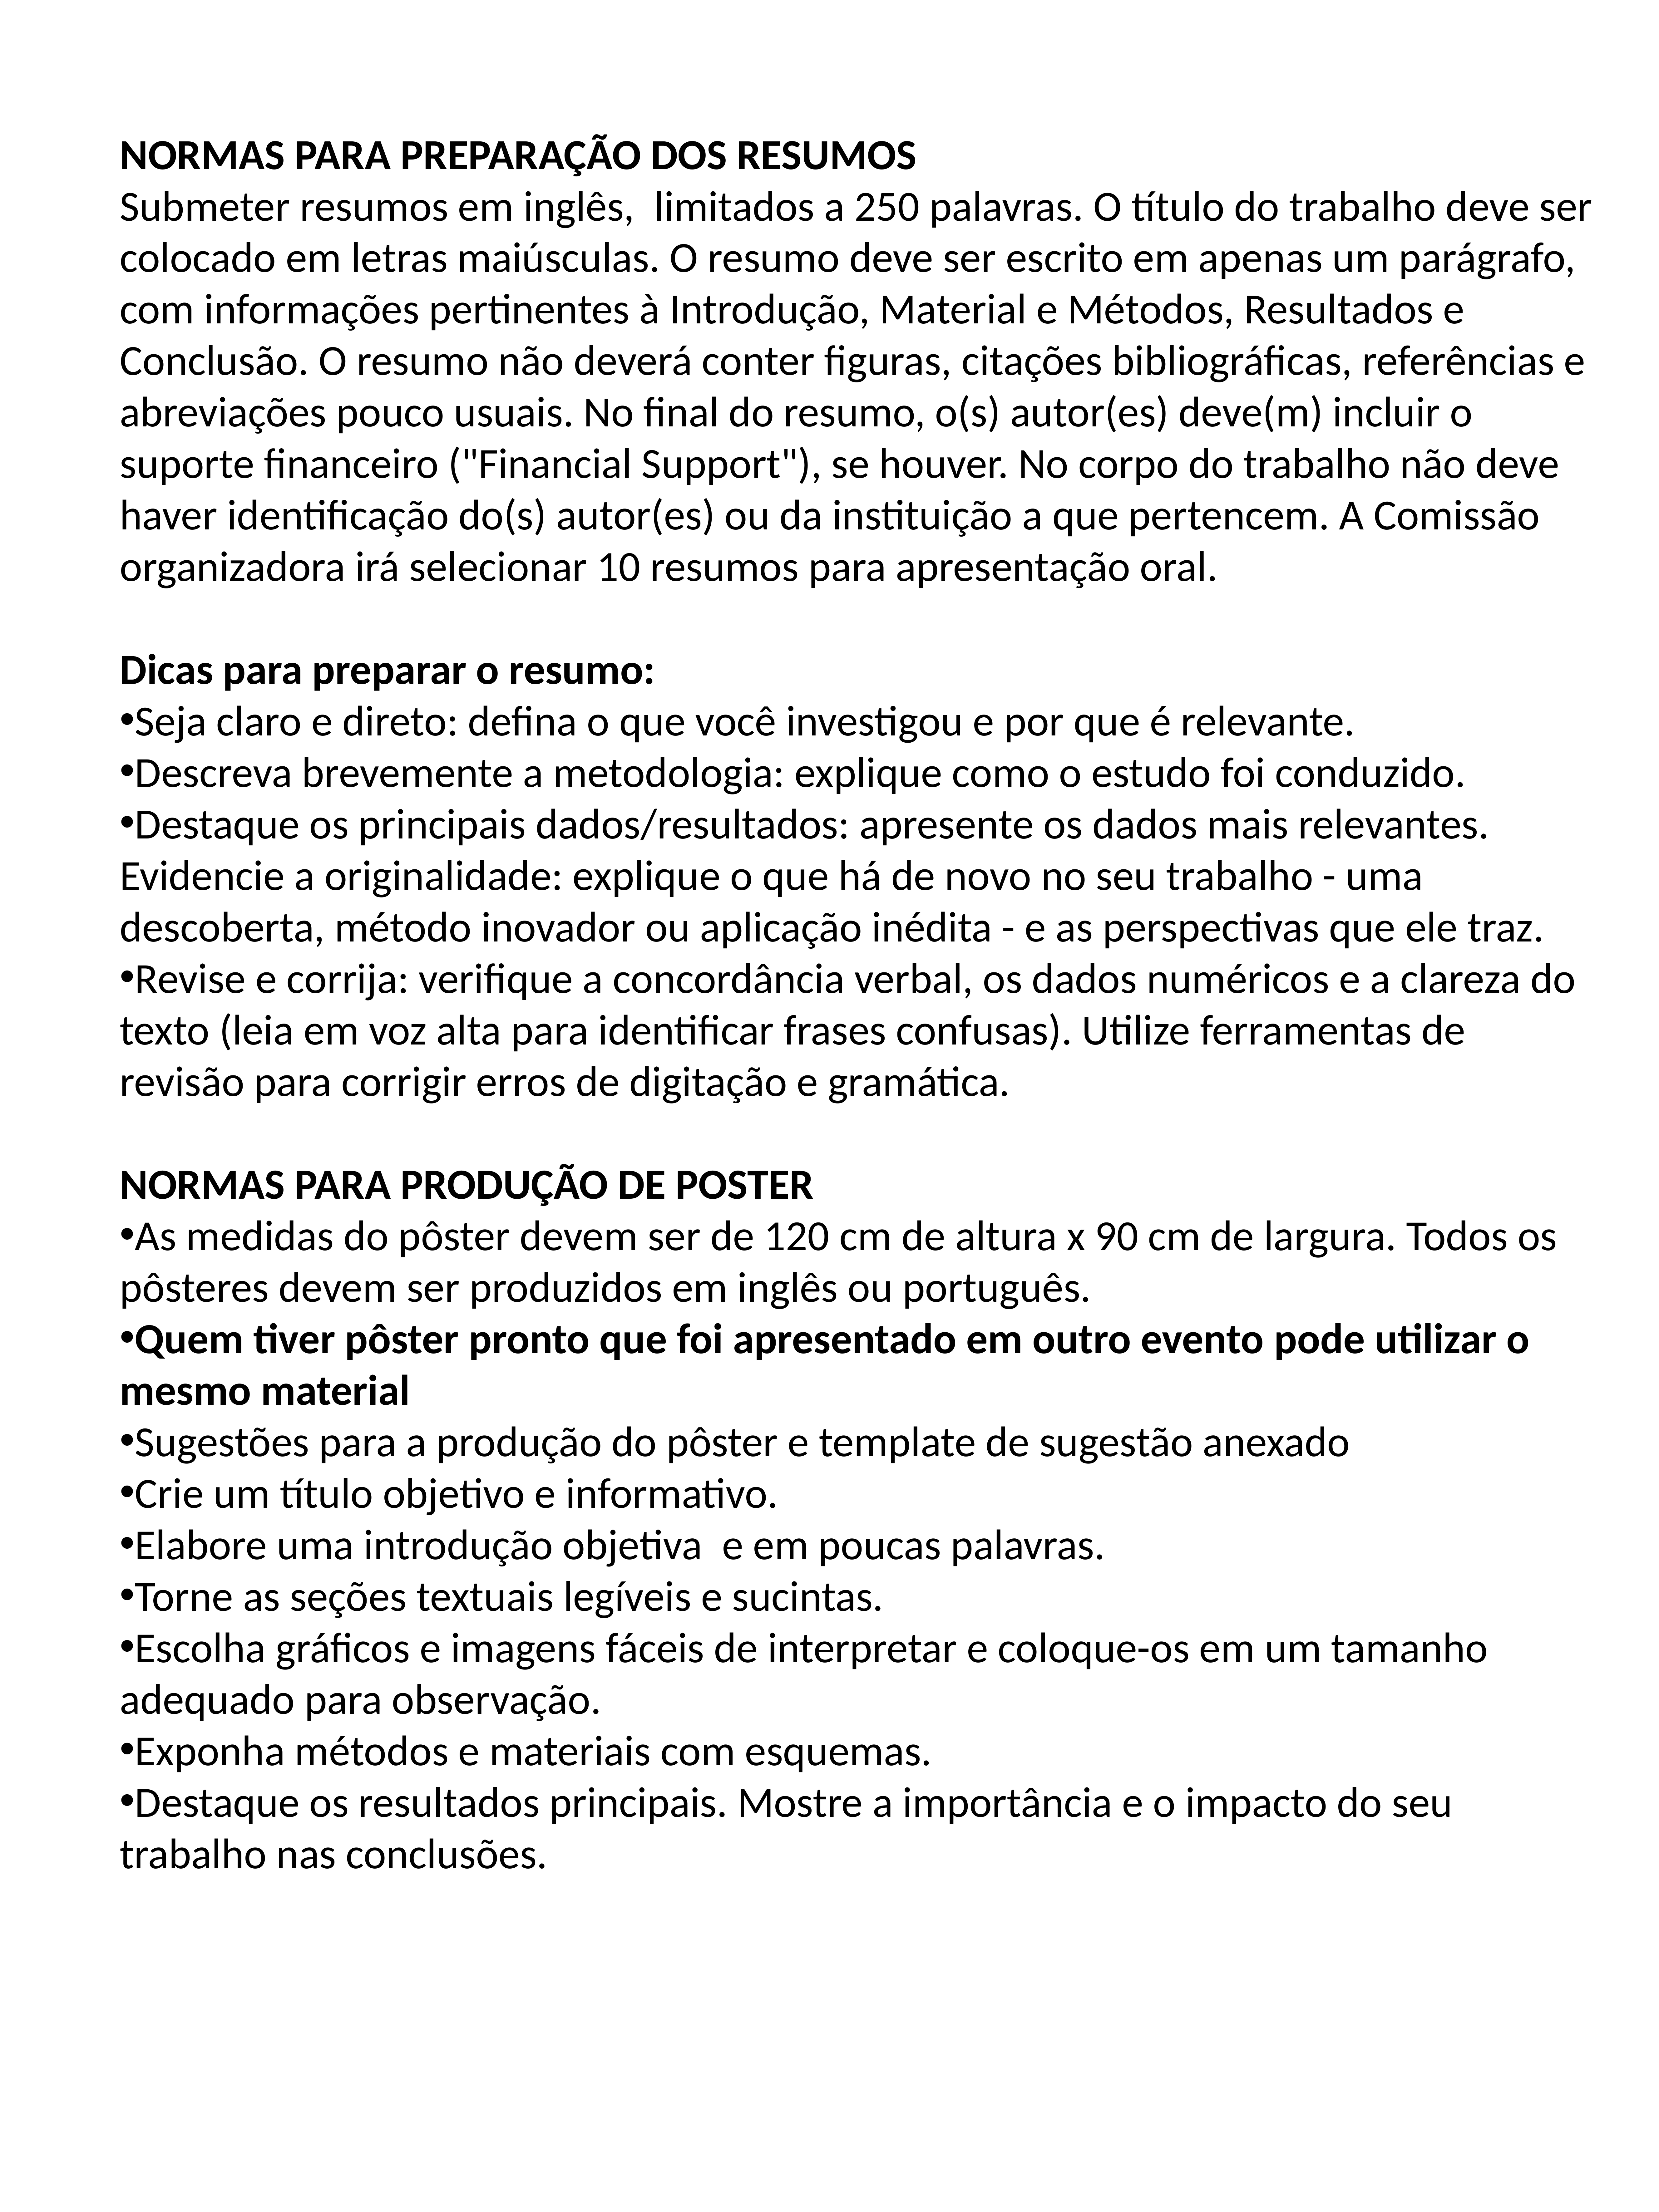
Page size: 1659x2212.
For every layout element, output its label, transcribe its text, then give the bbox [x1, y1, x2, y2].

text_box NORMAS PARA PREPARAÇÃO DOS RESUMOS Submeter resumos em inglês, limitados a 250 palavras. O título do trabalho deve ser colocado em letras maiúsculas. O resumo deve ser escrito em apenas um parágrafo, com informações pertinentes à Introdução, Material e Métodos, Resultados e Conclusão. O resumo não deverá conter figuras, citações bibliográficas, referências e abreviações pouco usuais. No final do resumo, o(s) autor(es) deve(m) incluir o suporte financeiro ("Financial Support"), se houver. No corpo do trabalho não deve haver identificação do(s) autor(es) ou da instituição a que pertencem. A Comissão organizadora irá selecionar 10 resumos para apresentação oral. Dicas para preparar o resumo: Seja claro e direto: defina o que você investigou e por que é relevante. Descreva brevemente a metodologia: explique como o estudo foi conduzido. Destaque os principais dados/resultados: apresente os dados mais relevantes. Evidencie a originalidade: explique o que há de novo no seu trabalho - uma descoberta, método inovador ou aplicação inédita - e as perspectivas que ele traz. Revise e corrija: verifique a concordância verbal, os dados numéricos e a clareza do texto (leia em voz alta para identificar frases confusas). Utilize ferramentas de revisão para corrigir erros de digitação e gramática. NORMAS PARA PRODUÇÃO DE POSTER As medidas do pôster devem ser de 120 cm de altura x 90 cm de largura. Todos os pôsteres devem ser produzidos em inglês ou português. Quem tiver pôster pronto que foi apresentado em outro evento pode utilizar o mesmo material Sugestões para a produção do pôster e template de sugestão anexado Crie um título objetivo e informativo. Elabore uma introdução objetiva e em poucas palavras. Torne as seções textuais legíveis e sucintas. Escolha gráficos e imagens fáceis de interpretar e coloque-os em um tamanho adequado para observação. Exponha métodos e materiais com esquemas. Destaque os resultados principais. Mostre a importância e o impacto do seu trabalho nas conclusões. [115, 124, 1602, 1879]
